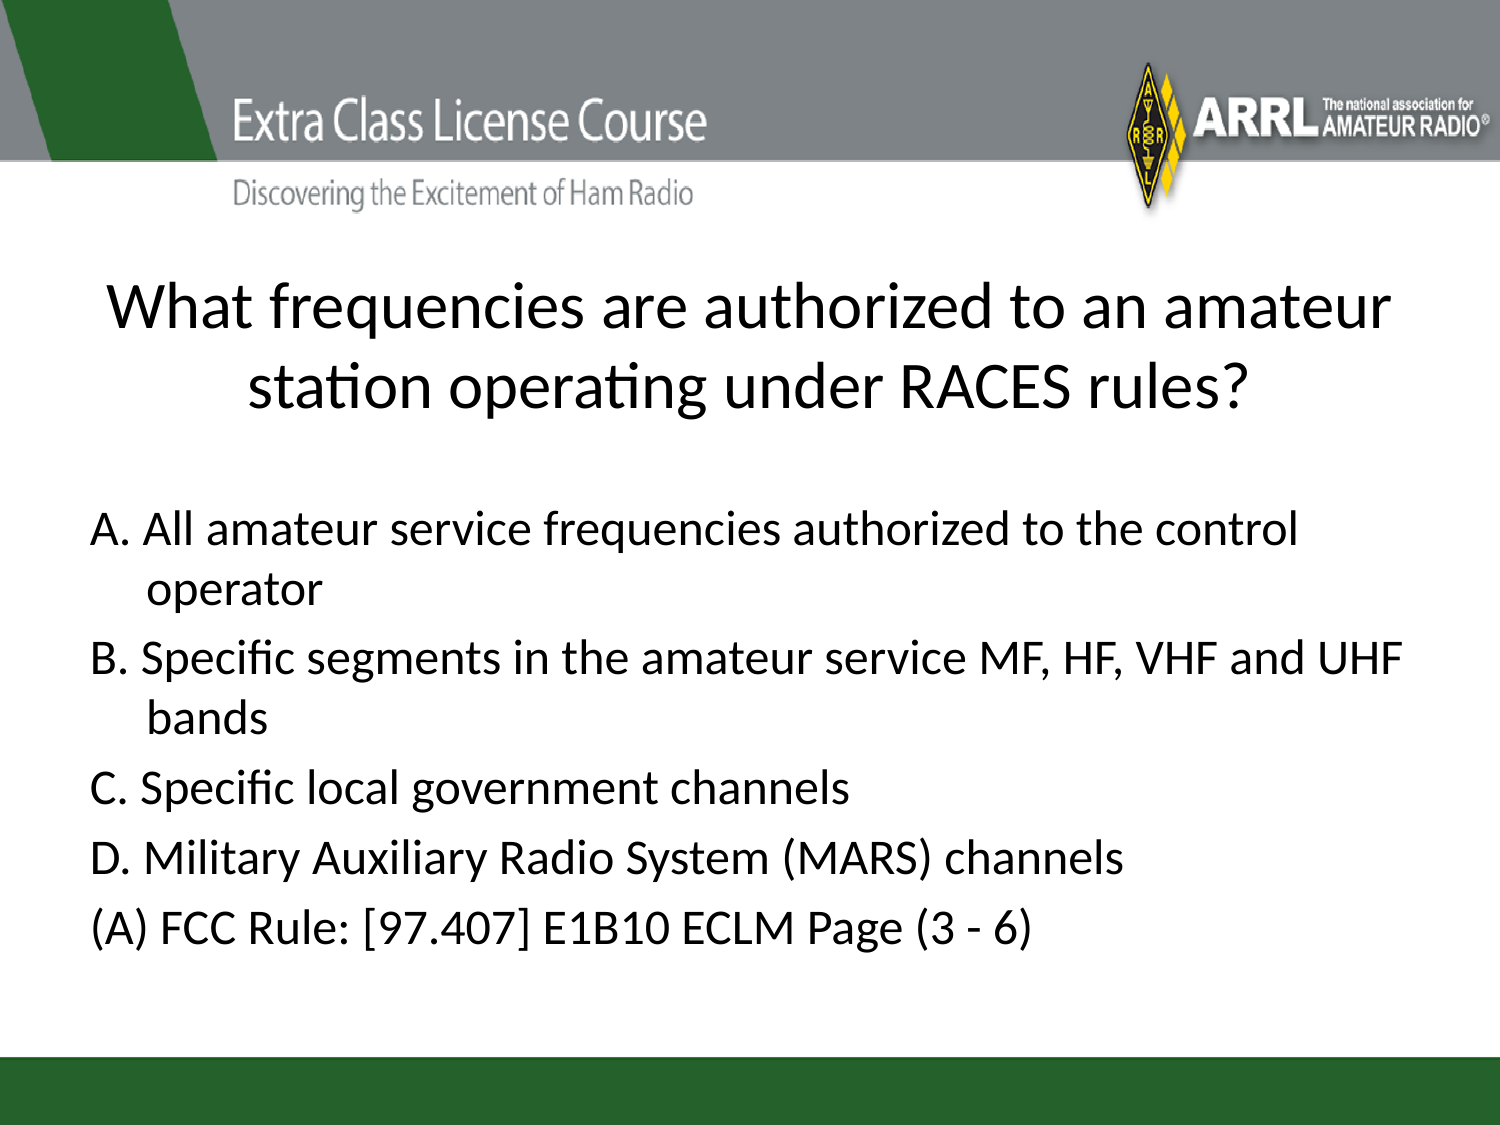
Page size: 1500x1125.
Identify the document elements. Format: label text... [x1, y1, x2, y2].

title What frequencies are authorized to an amateur station operating under RACES rules? [75, 254, 1425, 443]
list A. All amateur service frequencies authorized to the control operator B. Specific segments in the amateur service MF, HF, VHF and UHF bands C. Specific local government channels D. Military Auxiliary Radio System (MARS) channels (A) FCC Rule: [97.407] E1B10 ECLM Page (3 - 6) [75, 487, 1425, 1005]
picture [0, 0, 1500, 1125]
